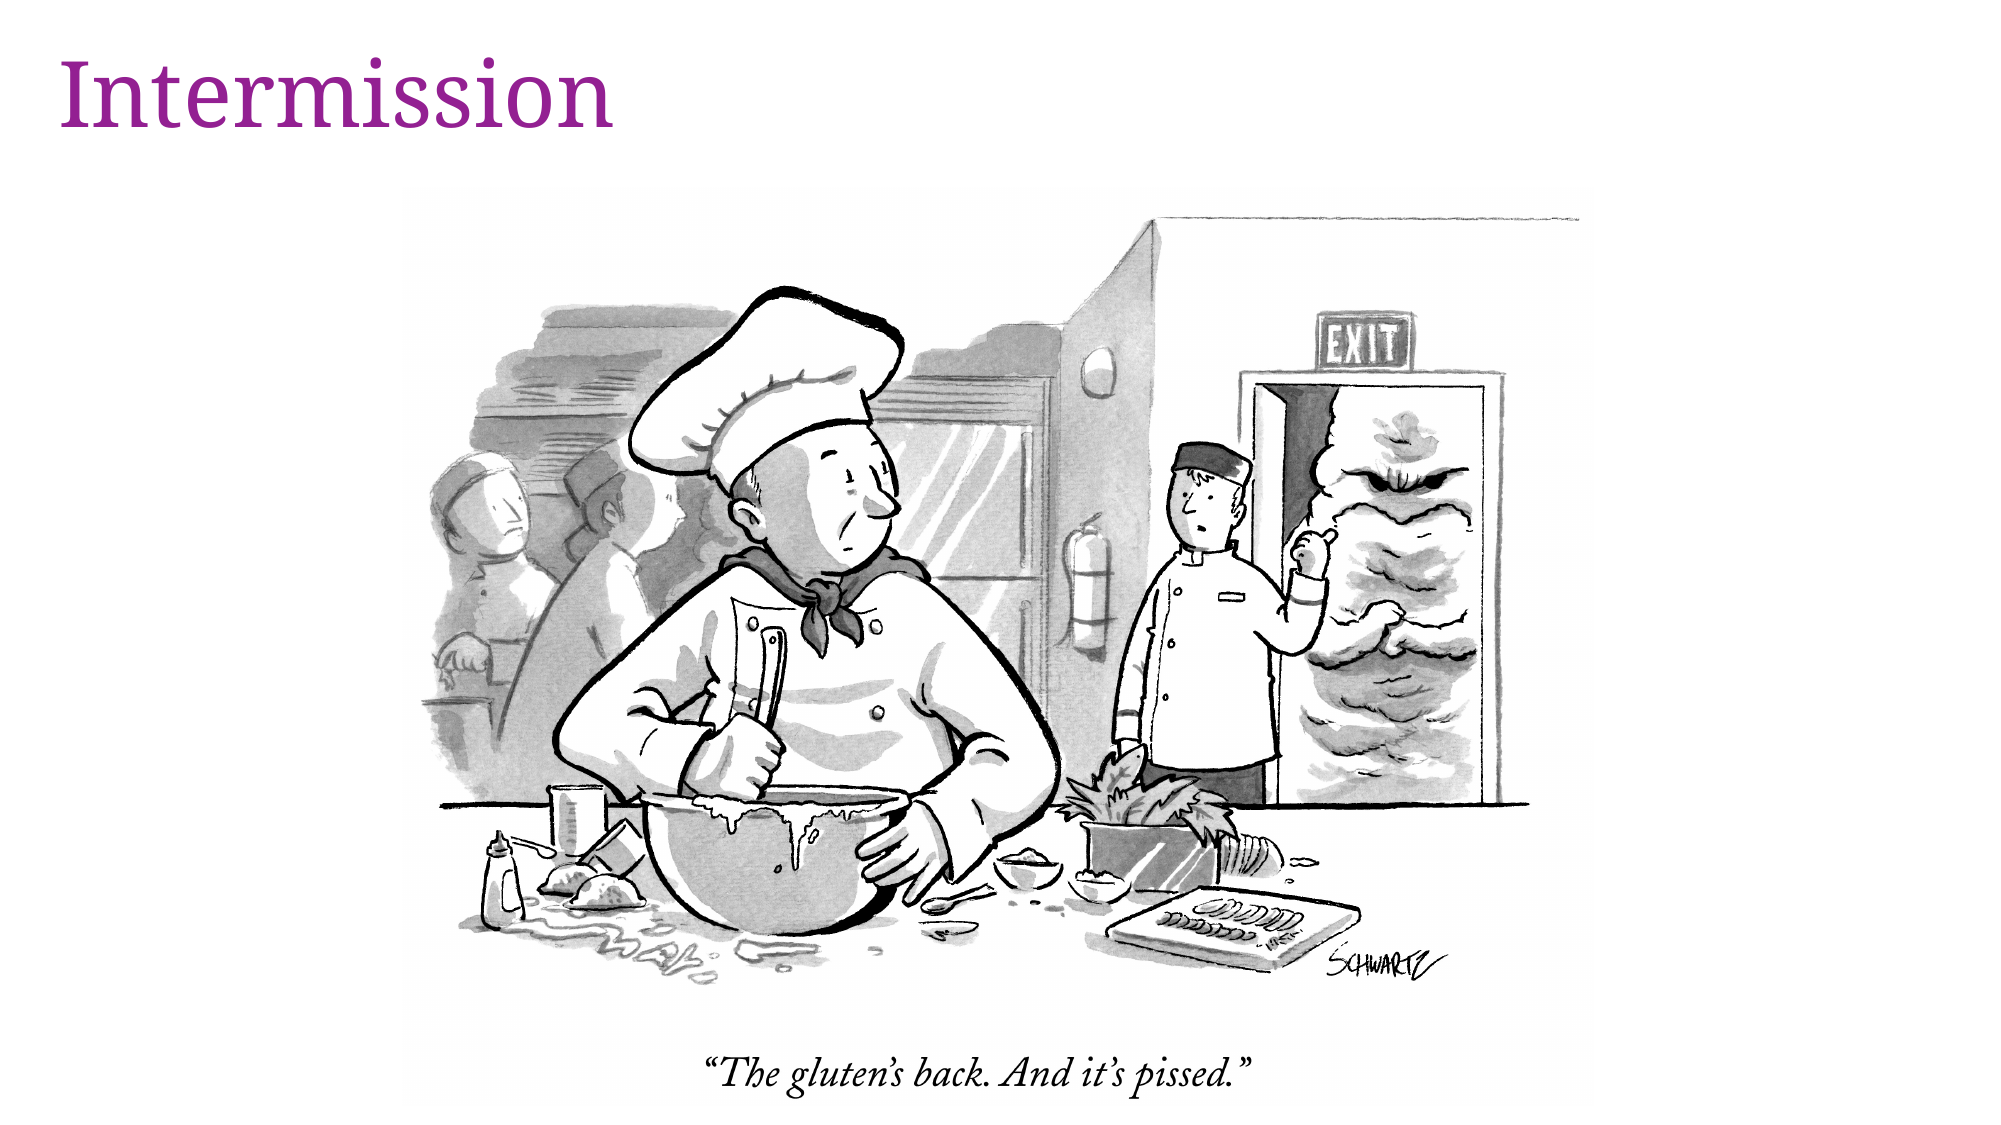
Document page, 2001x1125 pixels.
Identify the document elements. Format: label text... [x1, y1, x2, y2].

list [402, 187, 1594, 1106]
title Intermission [43, 25, 1953, 171]
